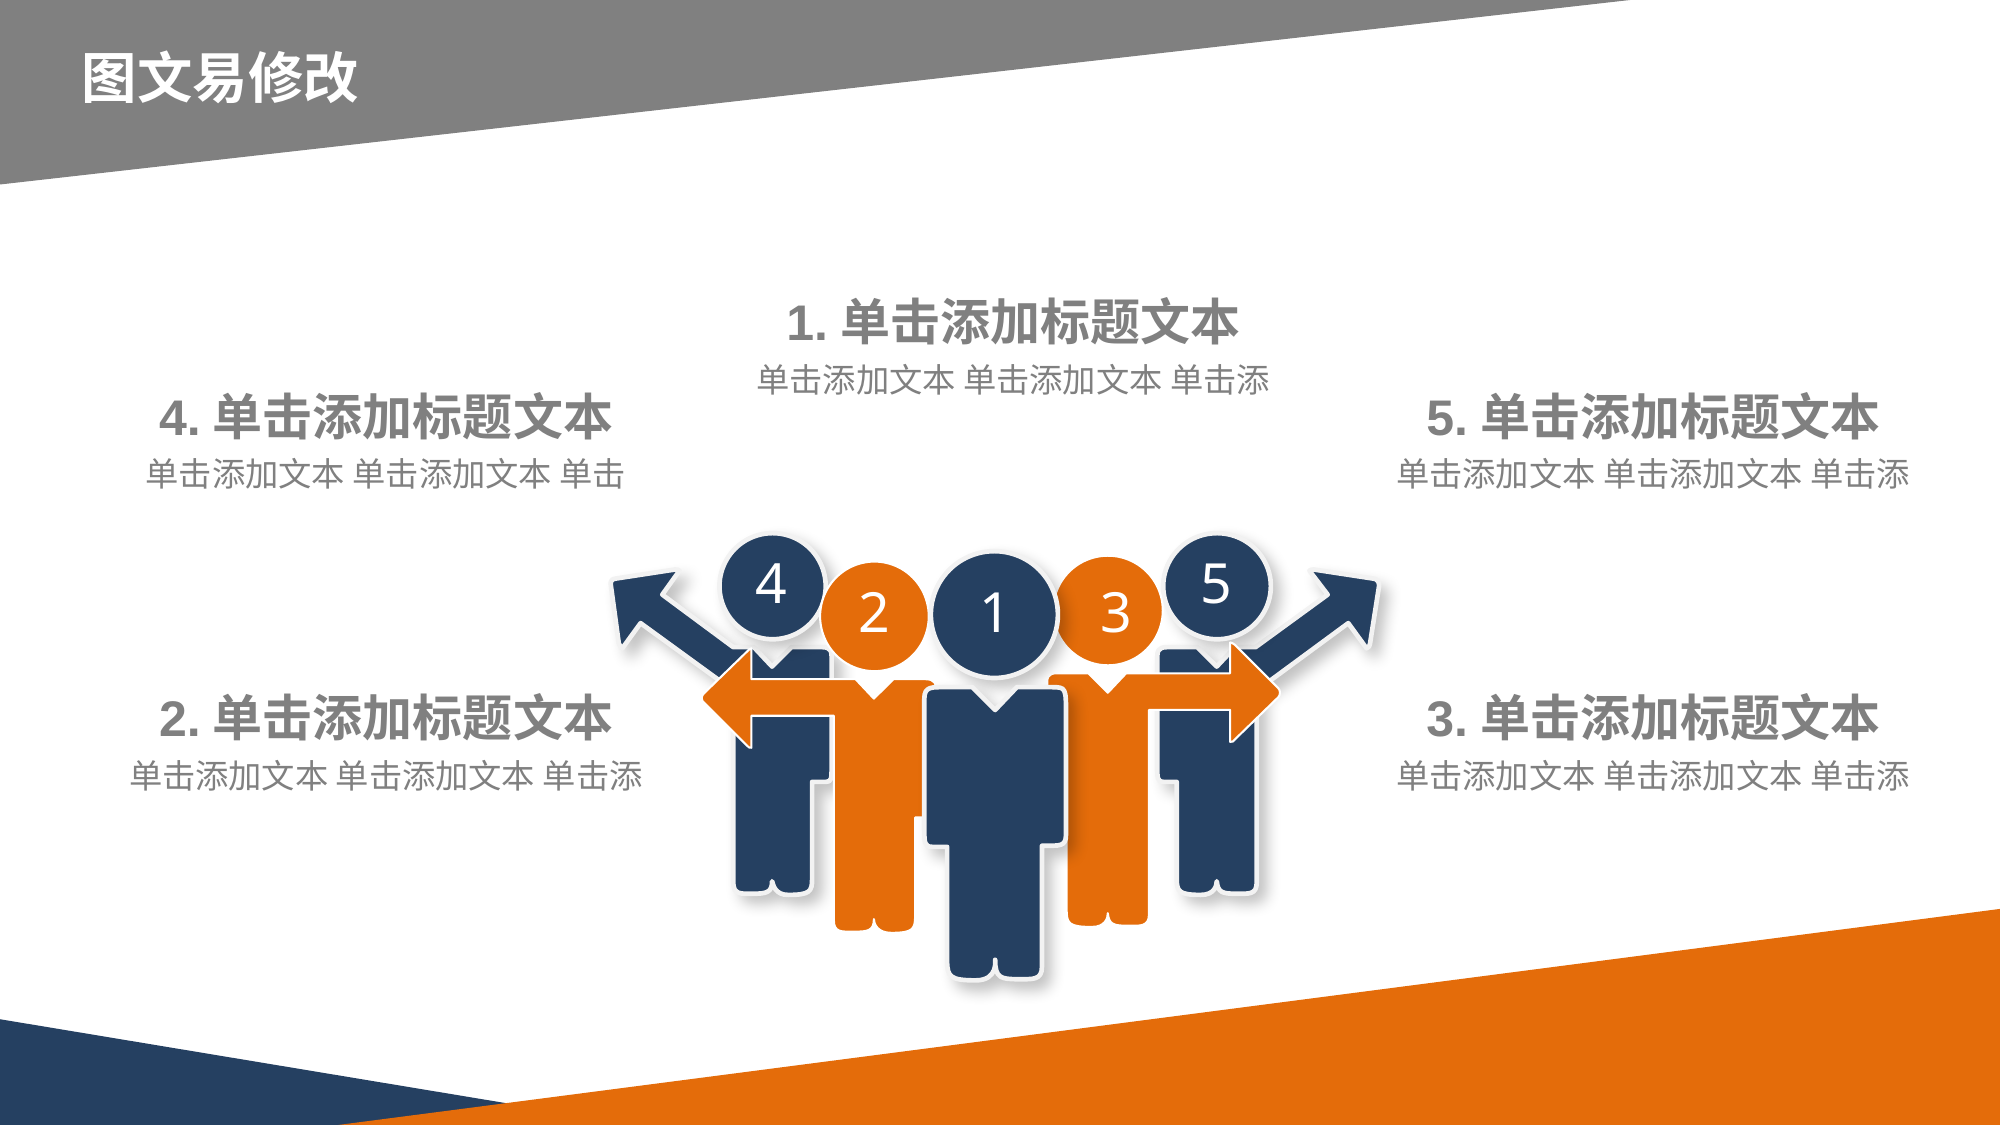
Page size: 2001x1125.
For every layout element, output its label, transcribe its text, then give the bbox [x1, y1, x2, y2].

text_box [1157, 532, 1380, 896]
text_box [700, 561, 919, 933]
text_box 3.单击添加标题文本 单击添加文本 单击添加文本 单击添 [1385, 667, 1937, 803]
text_box 5.单击添加标题文本 单击添加文本 单击添加文本 单击添 [1369, 365, 1937, 501]
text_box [1070, 555, 1281, 928]
text_box 2.单击添加标题文本 单击添加文本 单击添加文本 单击添 [102, 667, 604, 803]
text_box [924, 550, 1067, 981]
text_box 图文易修改 [0, 42, 441, 110]
text_box 4.单击添加标题文本 单击添加文本 单击添加文本 单击 [102, 365, 670, 501]
text_box 1.单击添加标题文本 单击添加文本 单击添加文本 单击添 [729, 271, 1297, 407]
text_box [609, 532, 832, 896]
